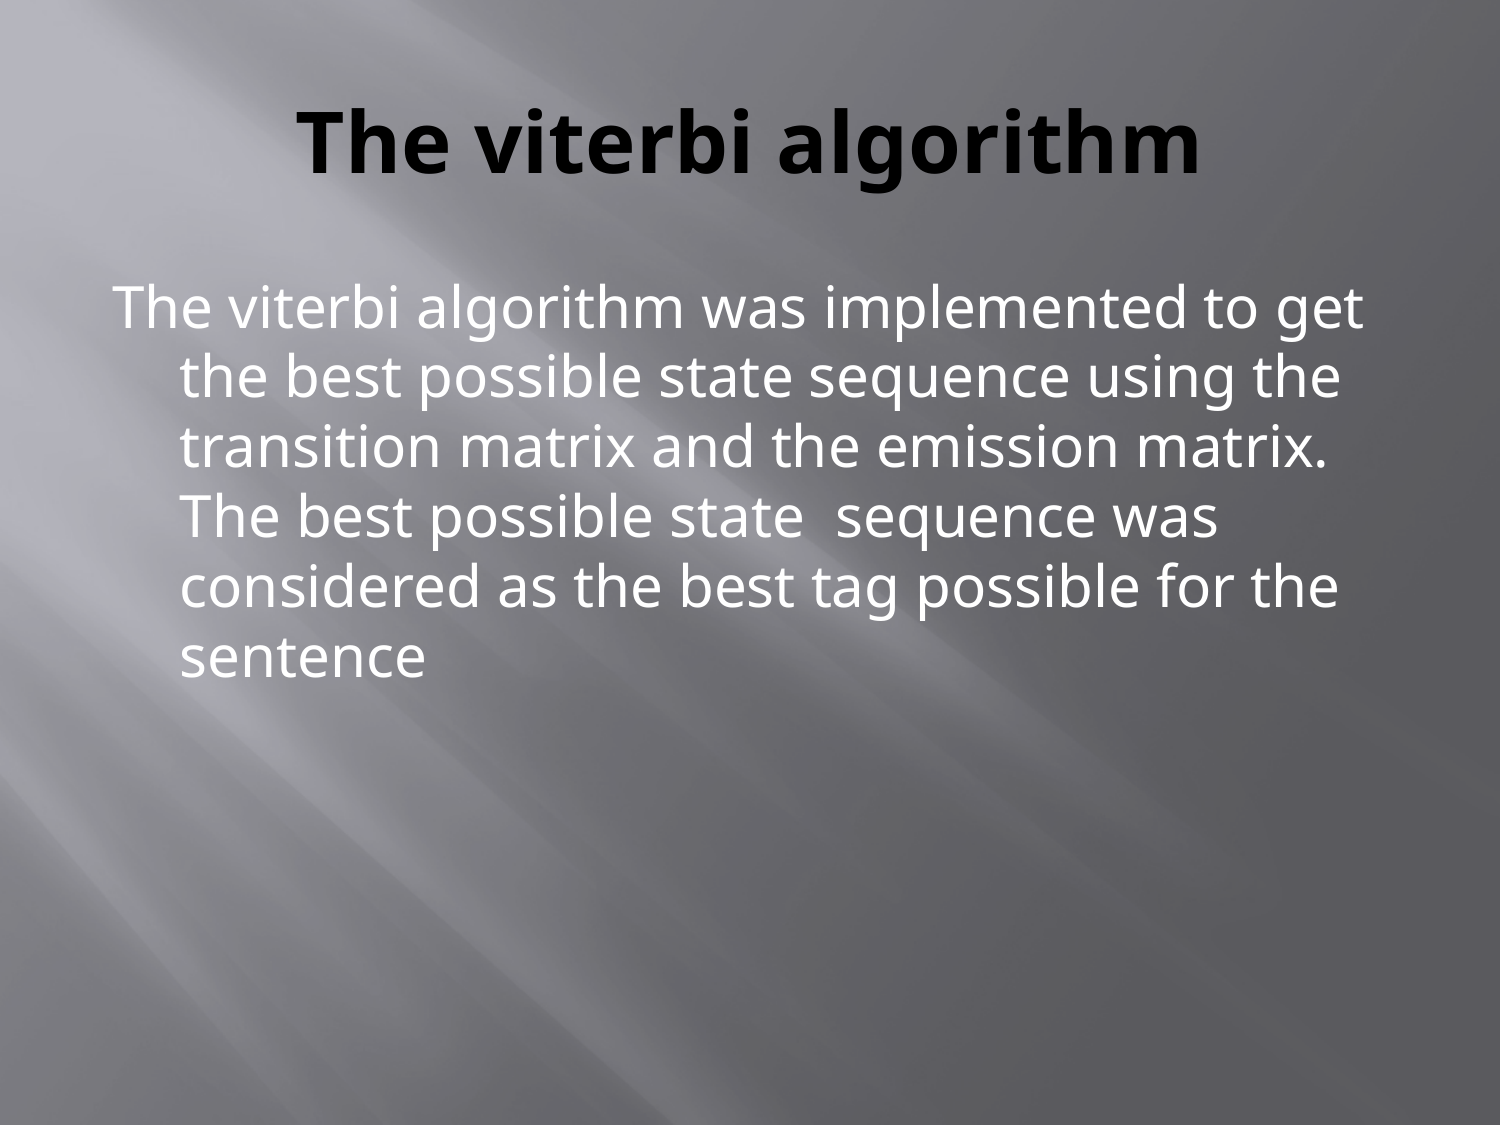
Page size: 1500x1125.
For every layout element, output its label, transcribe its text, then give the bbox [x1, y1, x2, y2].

title The viterbi algorithm [75, 45, 1425, 233]
list The viterbi algorithm was implemented to get the best possible state sequence using the transition matrix and the emission matrix. The best possible state sequence was considered as the best tag possible for the sentence [75, 262, 1425, 1035]
